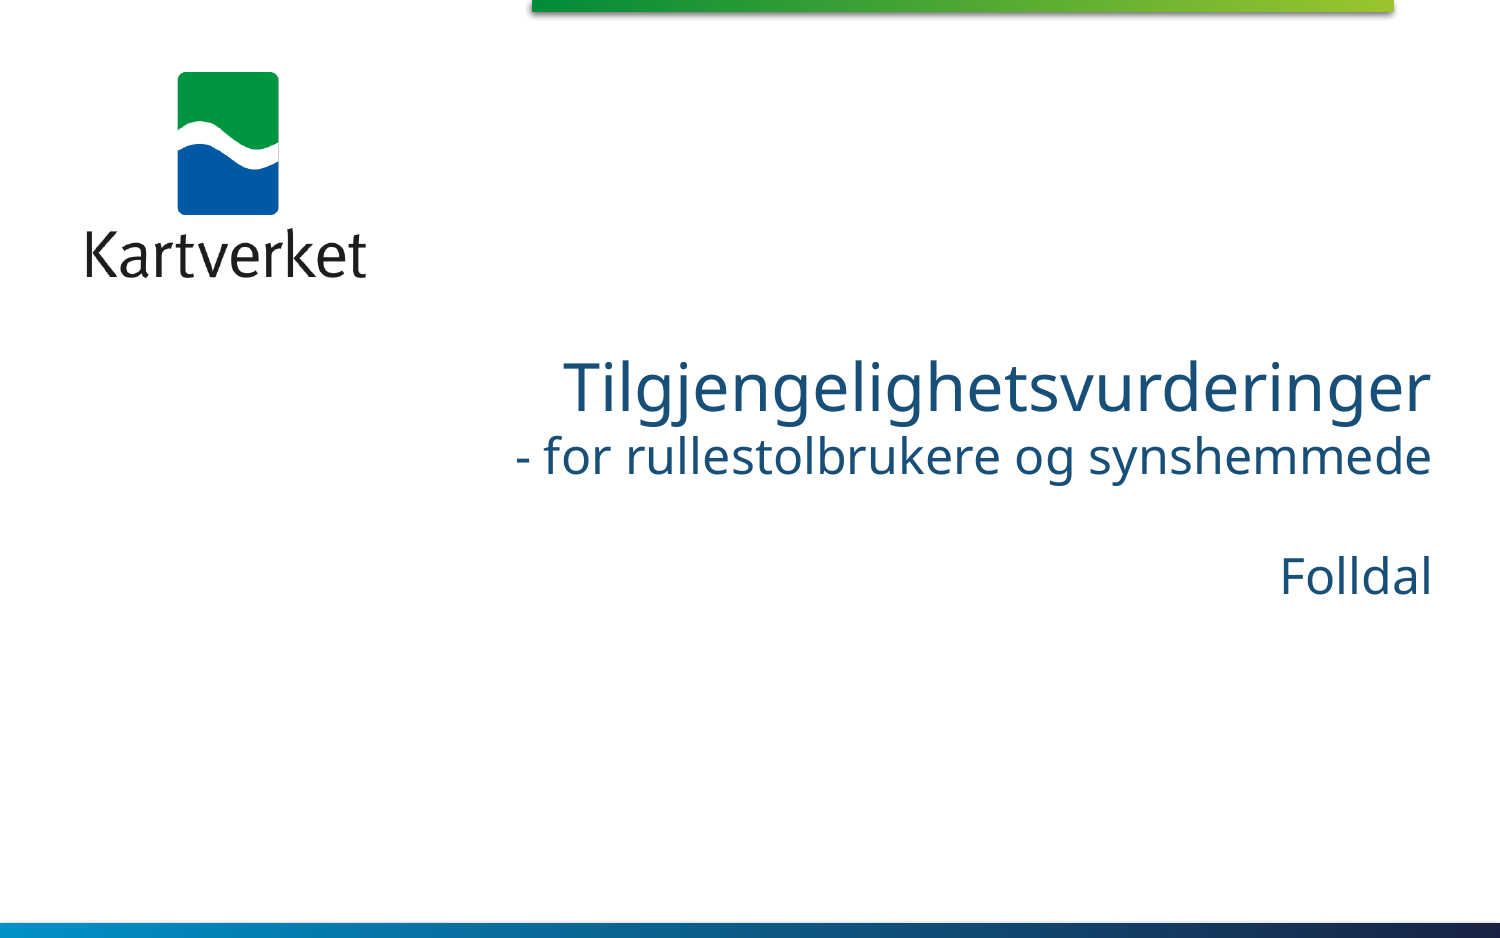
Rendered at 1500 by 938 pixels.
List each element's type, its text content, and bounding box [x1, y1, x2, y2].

text_box Tilgjengelighetsvurderinger - for rullestolbrukere og synshemmede Folldal [66, 337, 1449, 613]
